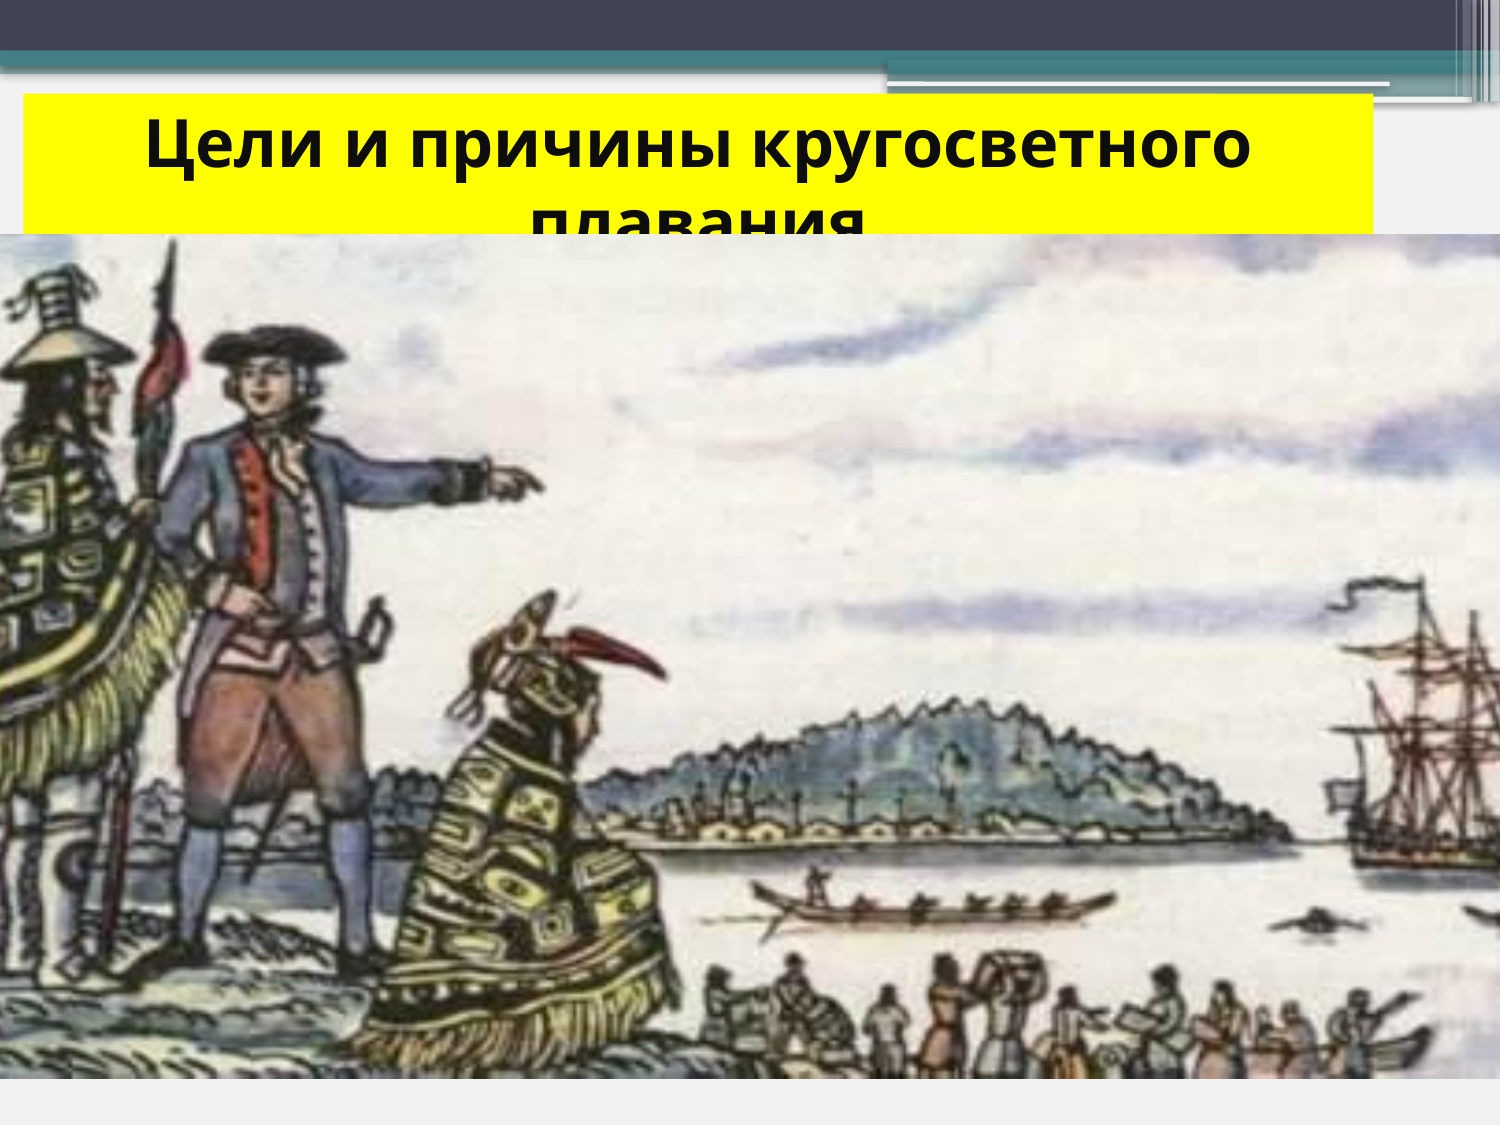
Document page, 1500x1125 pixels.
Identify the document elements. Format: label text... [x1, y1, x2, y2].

picture [0, 234, 1500, 1079]
title Цели и причины кругосветного плавания [23, 93, 1374, 233]
